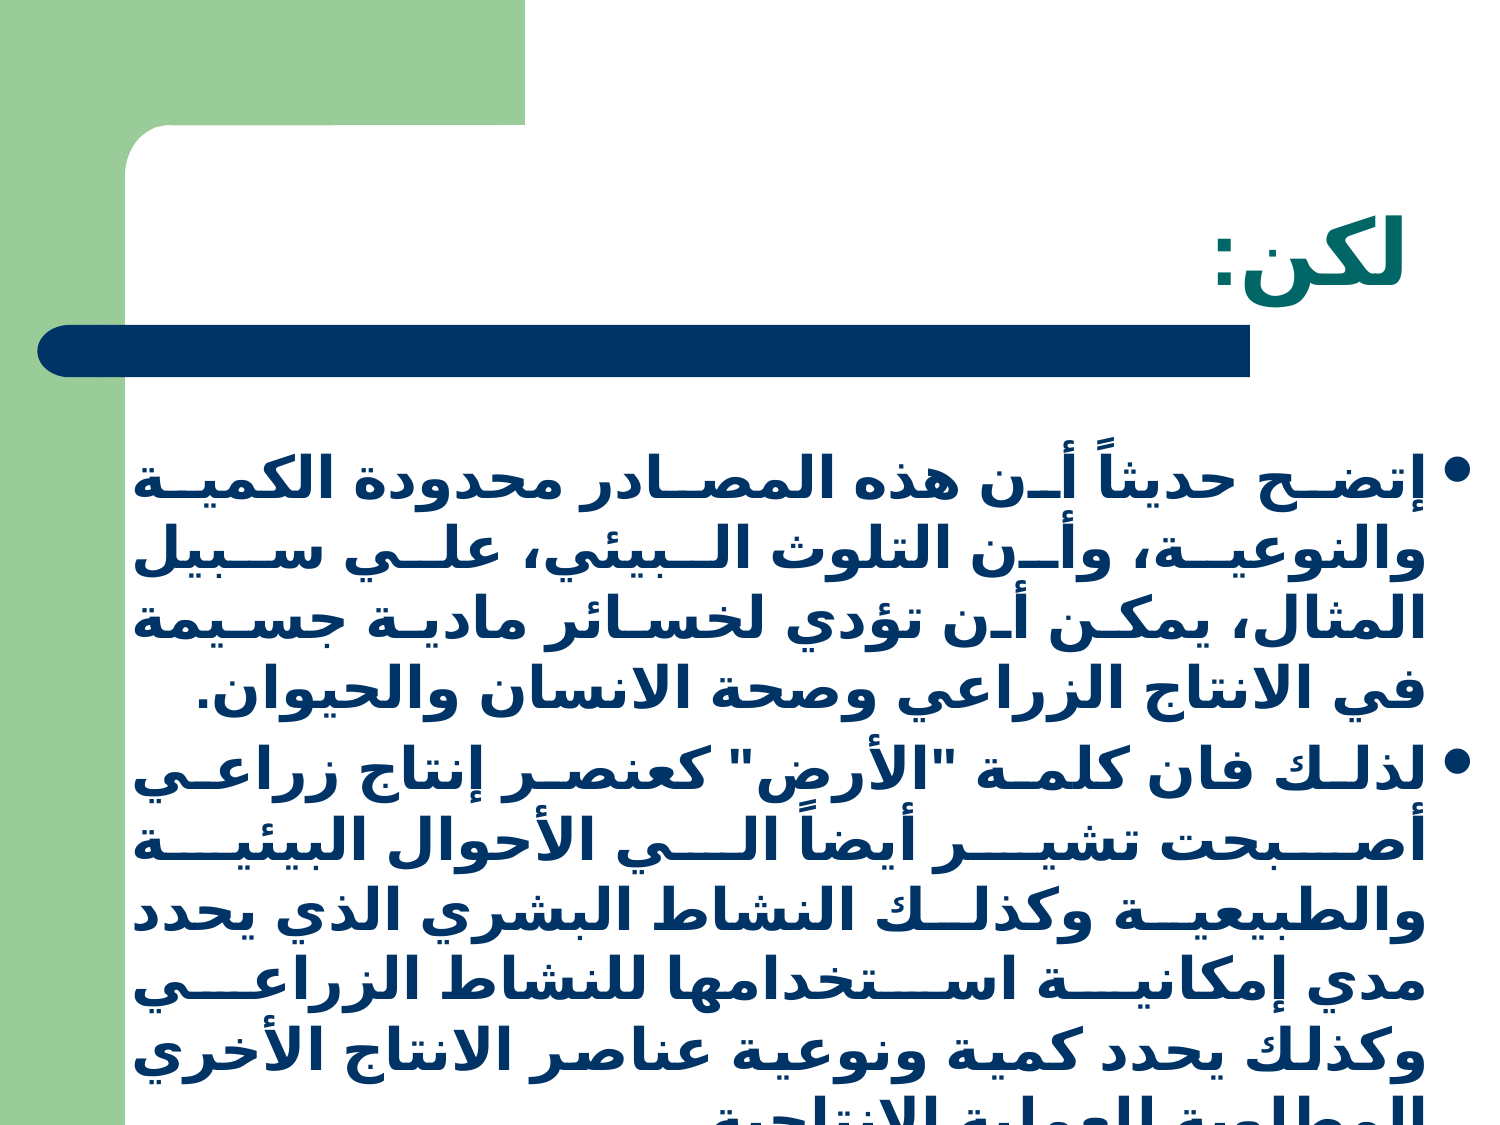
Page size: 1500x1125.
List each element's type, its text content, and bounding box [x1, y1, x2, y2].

title لكن: [125, 125, 1425, 313]
list إتضح حديثاً أن هذه المصادر محدودة الكمية والنوعية، وأن التلوث البيئي، علي سبيل المثال، يمكن أن تؤدي لخسائر مادية جسيمة في الانتاج الزراعي وصحة الانسان والحيوان. لذلك فان كلمة "الأرض" كعنصر إنتاج زراعي أصبحت تشير أيضاً الي الأحوال البيئية والطبيعية وكذلك النشاط البشري الذي يحدد مدي إمكانية استخدامها للنشاط الزراعي وكذلك يحدد كمية ونوعية عناصر الانتاج الأخري المطلوبة للعملية الانتاجية. [116, 432, 1500, 1036]
